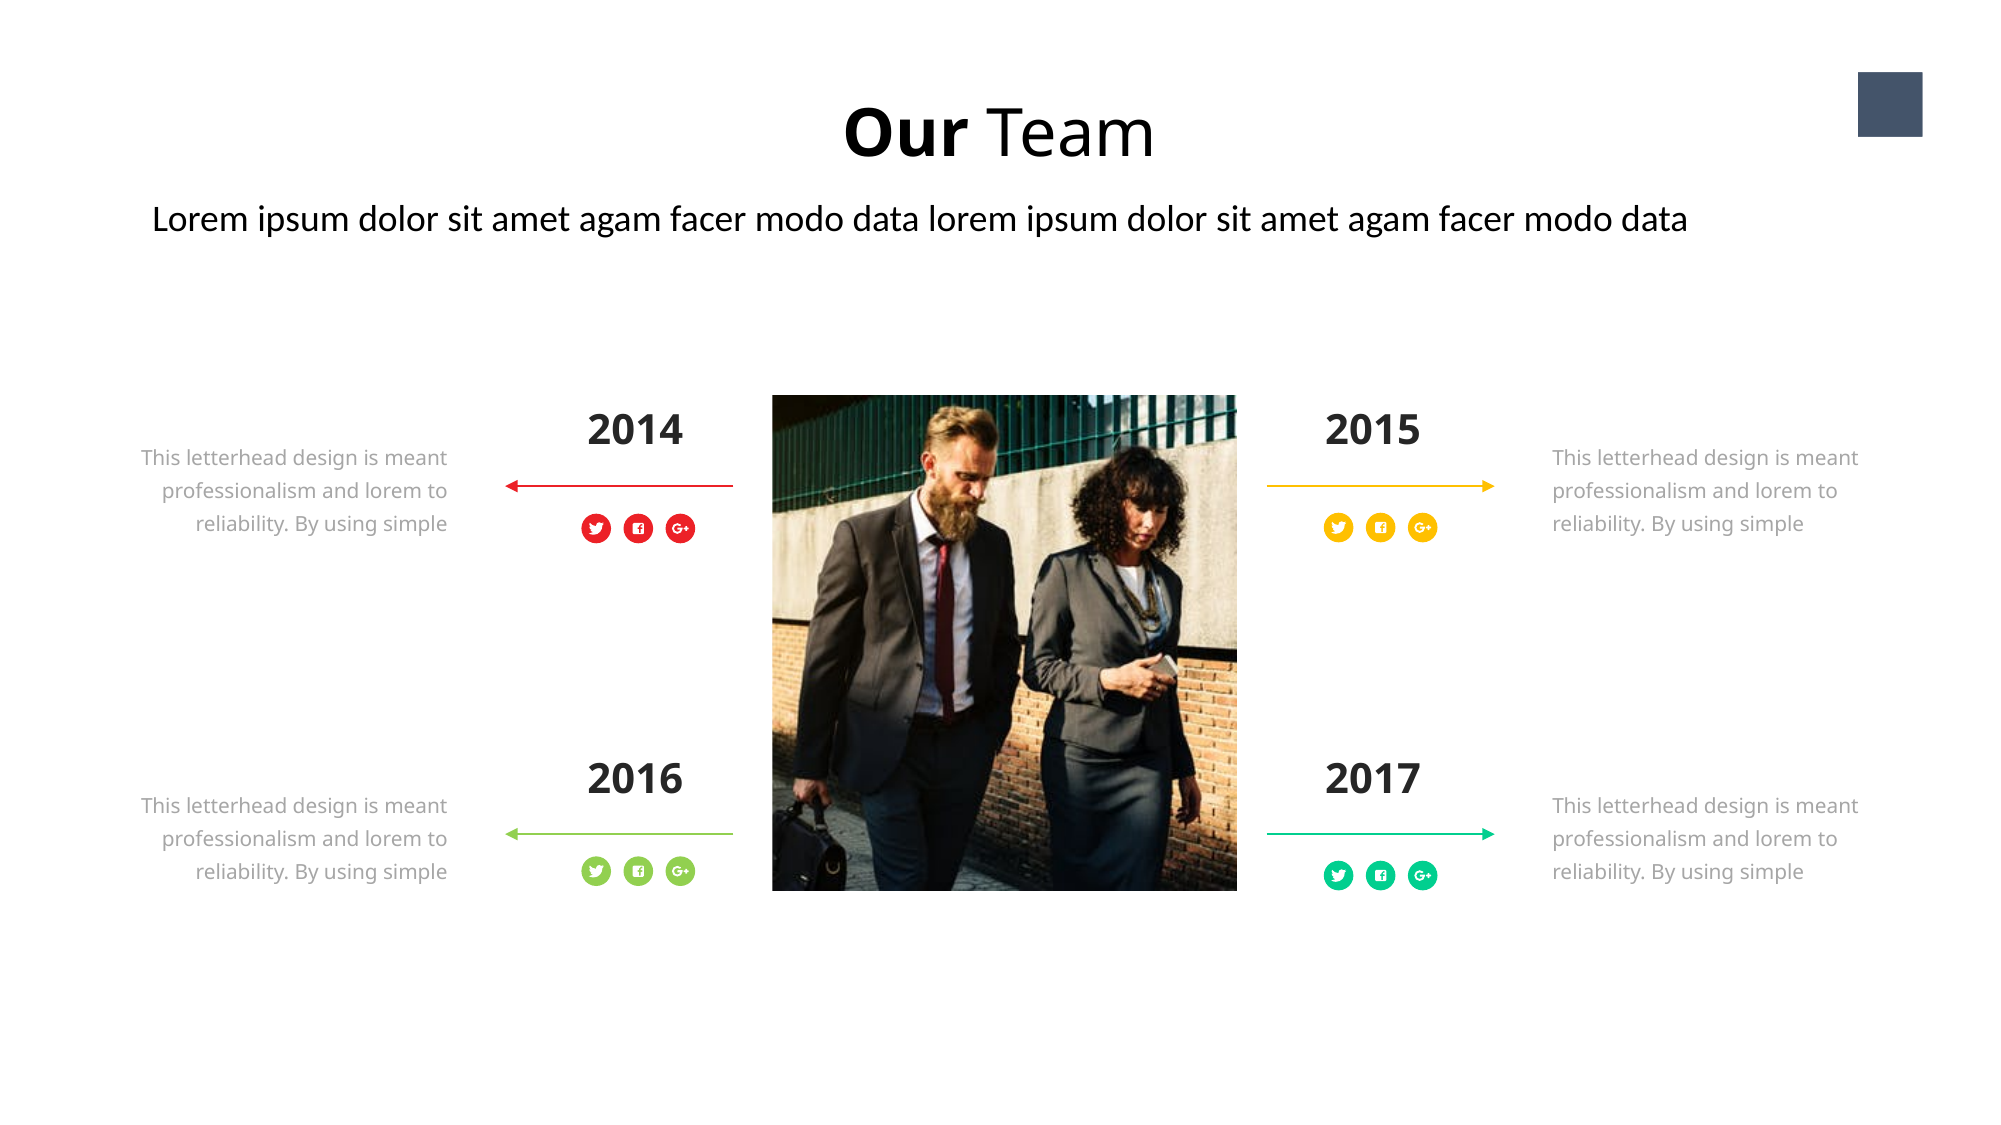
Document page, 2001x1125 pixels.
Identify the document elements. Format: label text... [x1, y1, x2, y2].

slide_number 5 [1863, 78, 1927, 130]
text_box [1266, 743, 1863, 891]
subtitle Lorem ipsum dolor sit amet agam facer modo data lorem ipsum dolor sit amet agam facer modo data [137, 186, 1863, 227]
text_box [1266, 395, 1863, 543]
text_box [1863, 130, 1924, 138]
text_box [137, 743, 734, 886]
text_box [1857, 71, 1924, 78]
picture [772, 395, 1237, 891]
title Our Team [137, 78, 1863, 186]
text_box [137, 395, 734, 544]
